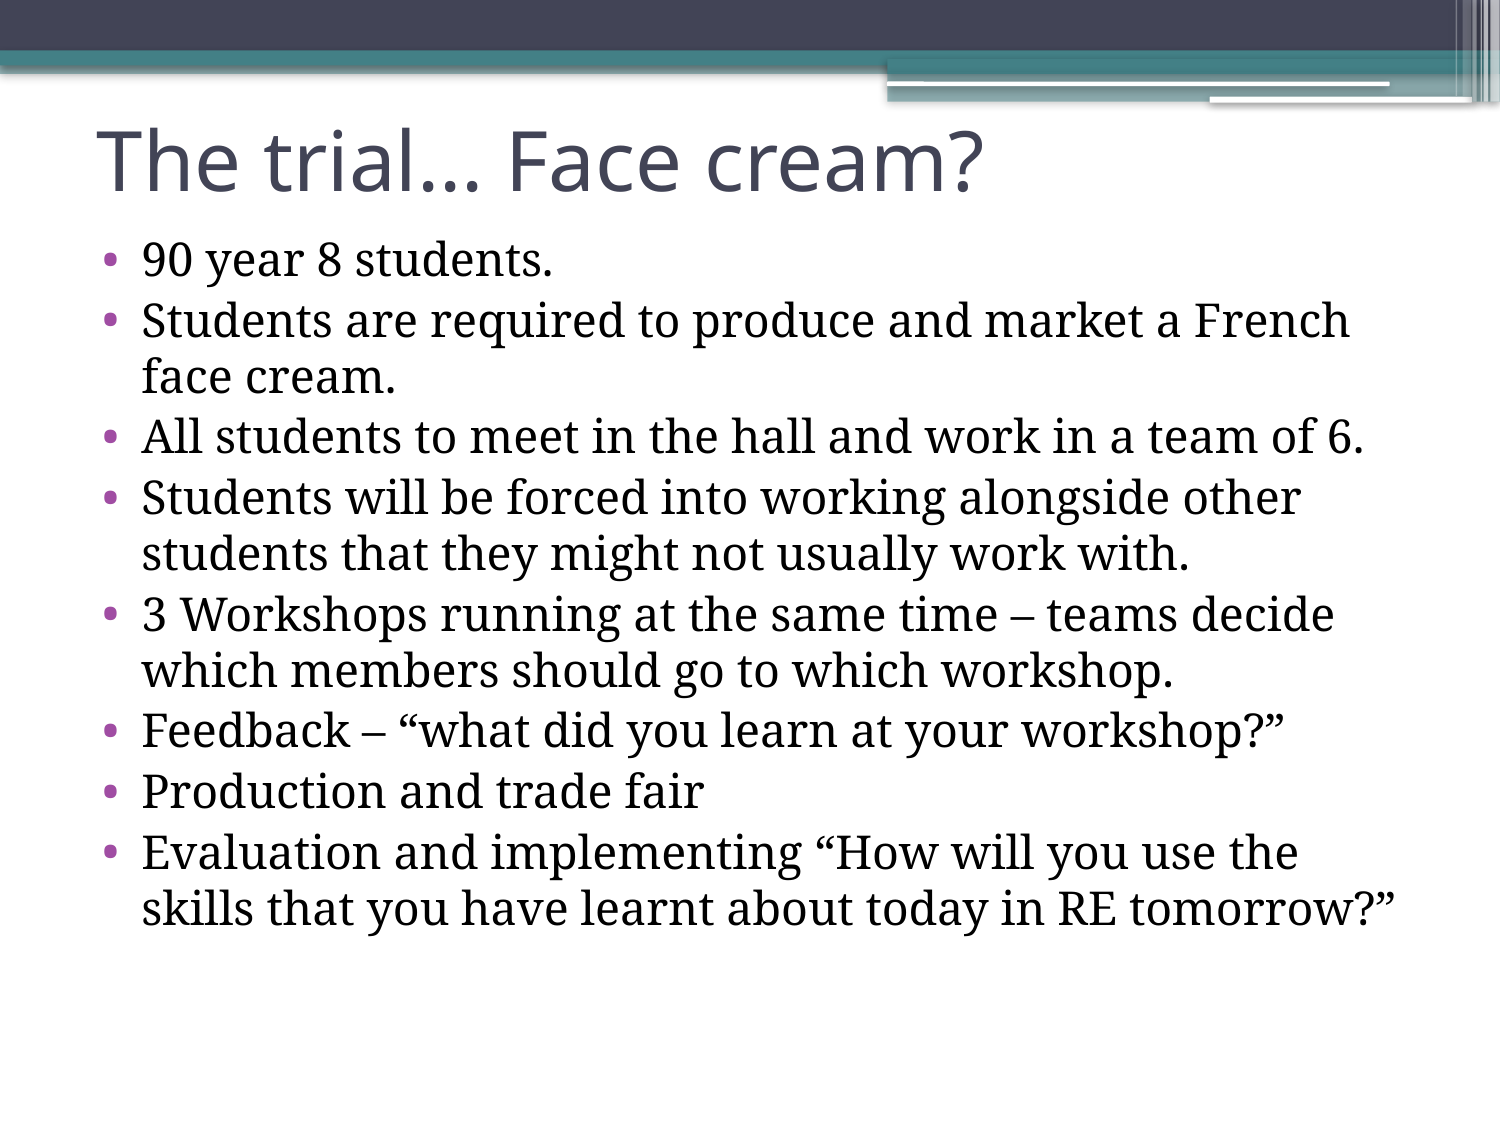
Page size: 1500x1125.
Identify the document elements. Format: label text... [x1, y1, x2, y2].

list 90 year 8 students. Students are required to produce and market a French face cream. All students to meet in the hall and work in a team of 6. Students will be forced into working alongside other students that they might not usually work with. 3 Workshops running at the same time – teams decide which members should go to which workshop. Feedback – “what did you learn at your workshop?” Production and trade fair Evaluation and implementing “How will you use the skills that you have learnt about today in RE tomorrow?” [70, 222, 1421, 1043]
title The trial... Face cream? [82, 70, 1432, 246]
